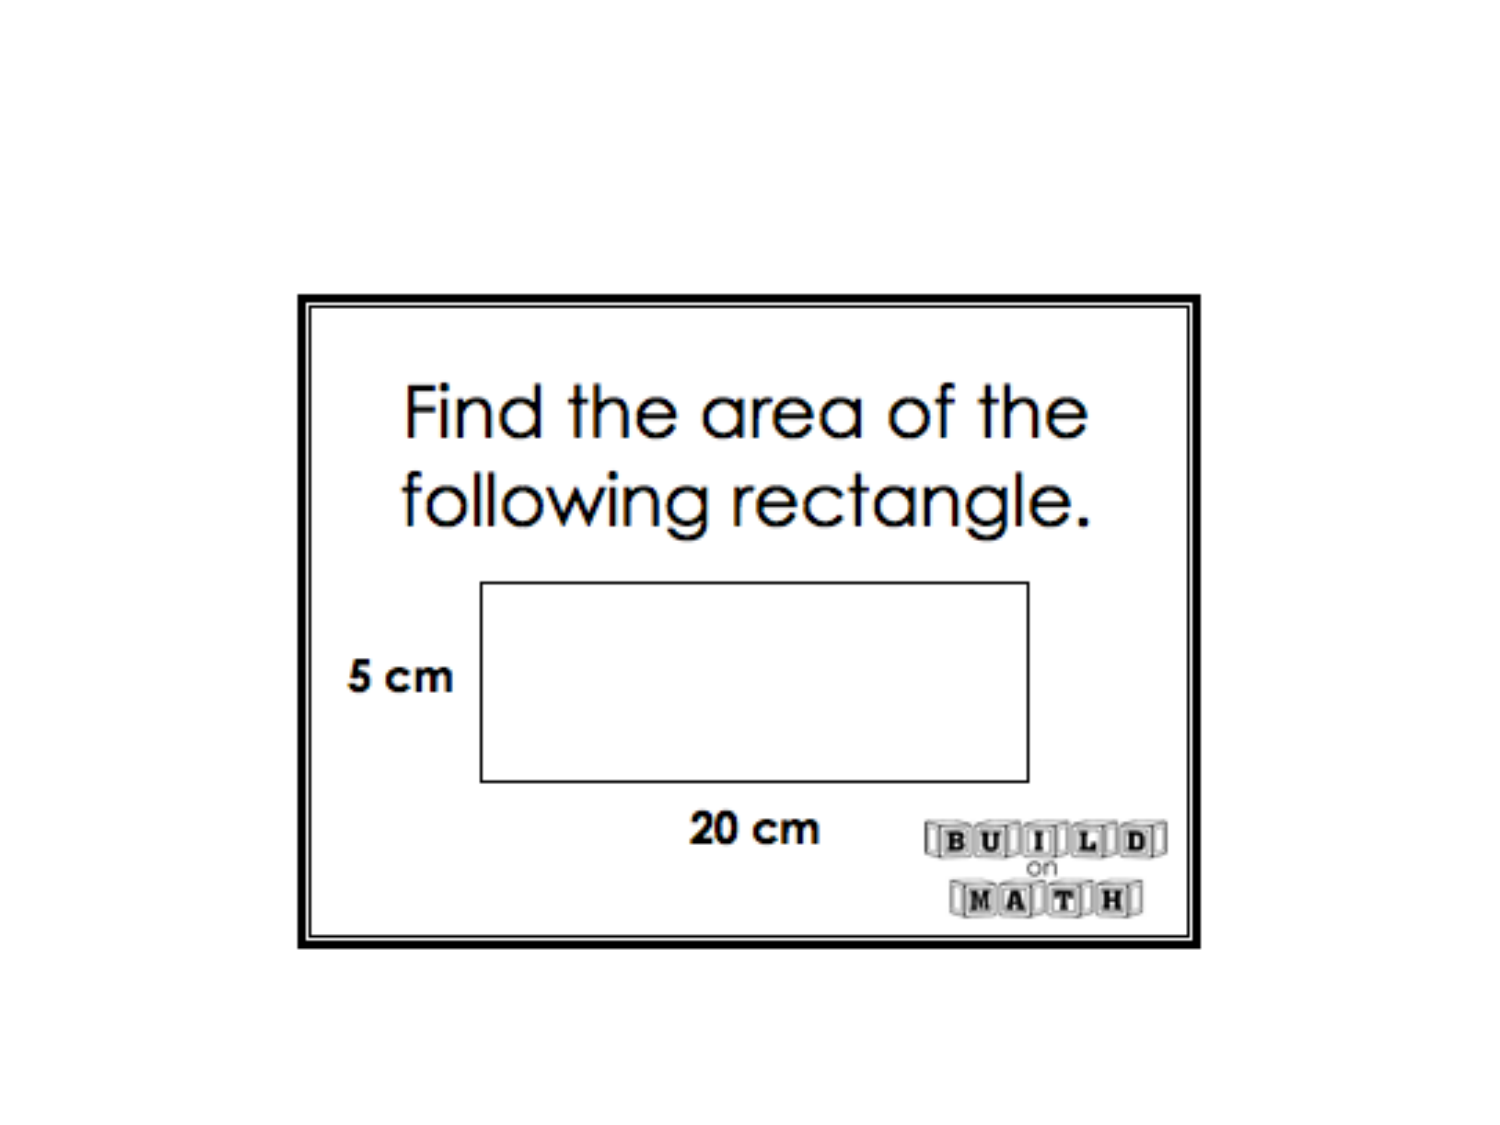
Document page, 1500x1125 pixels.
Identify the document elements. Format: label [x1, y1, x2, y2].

list [74, 262, 1426, 1006]
